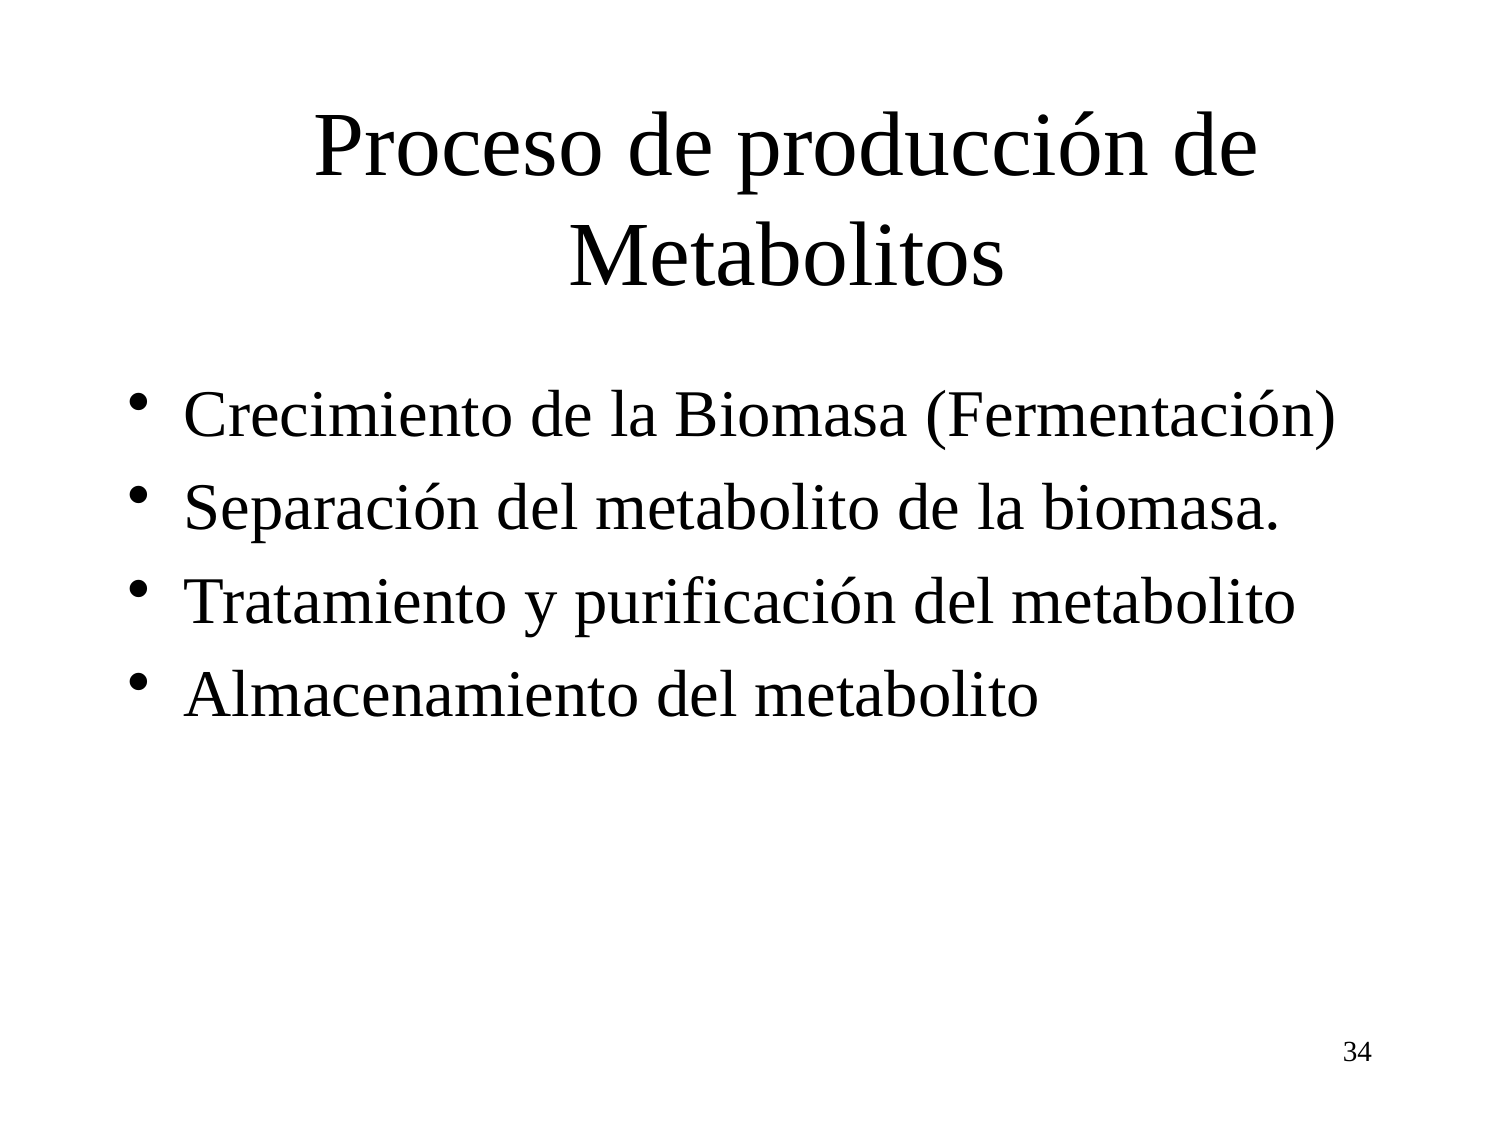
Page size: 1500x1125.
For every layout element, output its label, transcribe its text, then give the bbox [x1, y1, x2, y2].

slide_number 34 [1074, 1024, 1388, 1101]
text_box Proceso de producción de Metabolitos [112, 99, 1463, 288]
text_box Crecimiento de la Biomasa (Fermentación) Separación del metabolito de la biomasa. Tratamiento y purificación del metabolito Almacenamiento del metabolito [112, 362, 1388, 1038]
